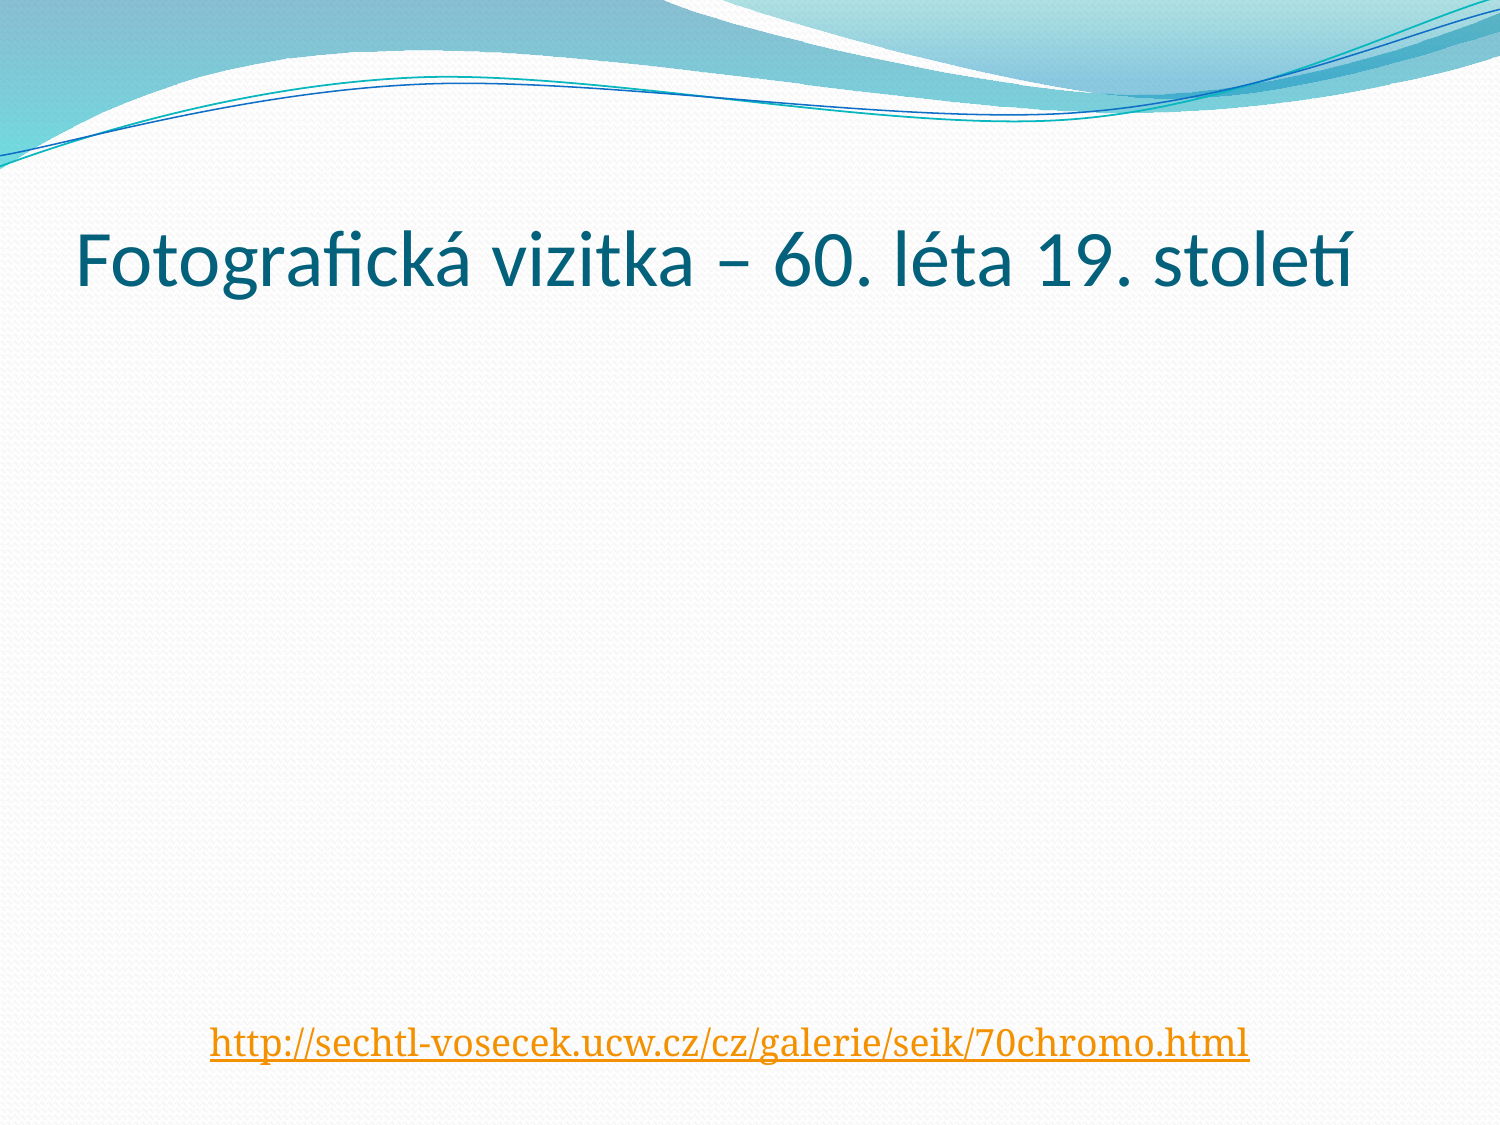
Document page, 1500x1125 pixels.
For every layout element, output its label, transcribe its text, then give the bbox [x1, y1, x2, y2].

text_box http://sechtl-vosecek.ucw.cz/cz/galerie/seik/70chromo.html [194, 1011, 1350, 1123]
title Fotografická vizitka – 60. léta 19. století [75, 115, 1425, 303]
